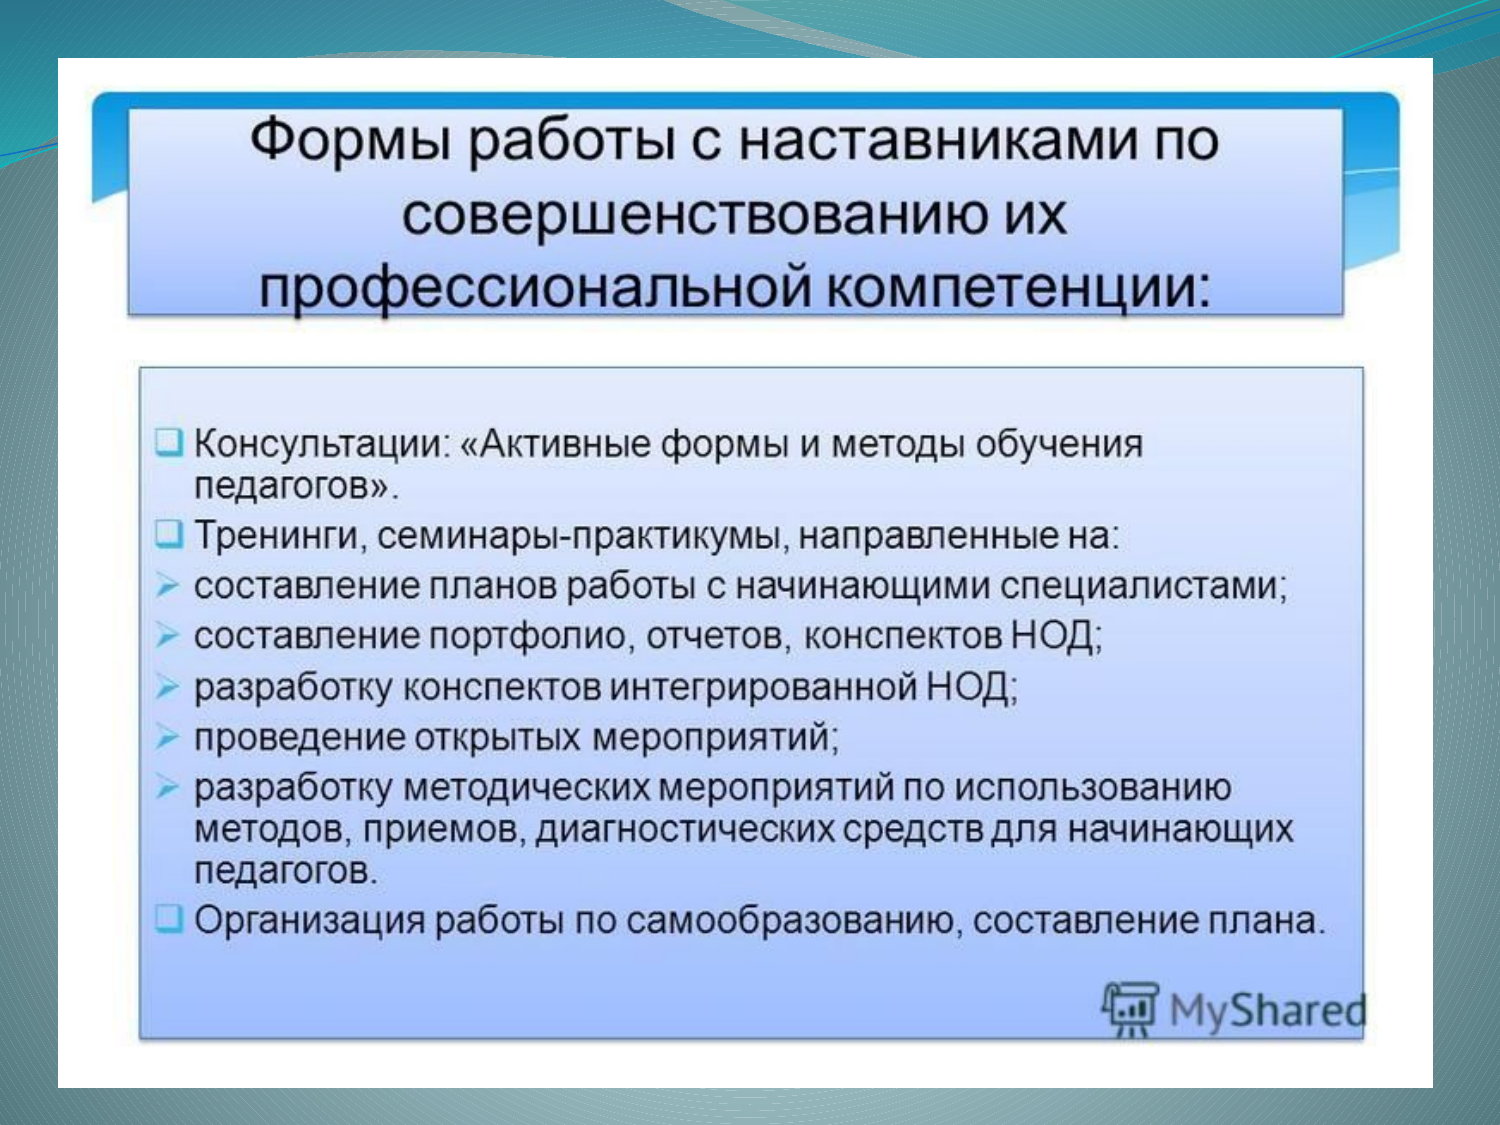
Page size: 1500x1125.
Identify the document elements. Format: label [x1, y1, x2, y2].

picture [58, 58, 1434, 1089]
